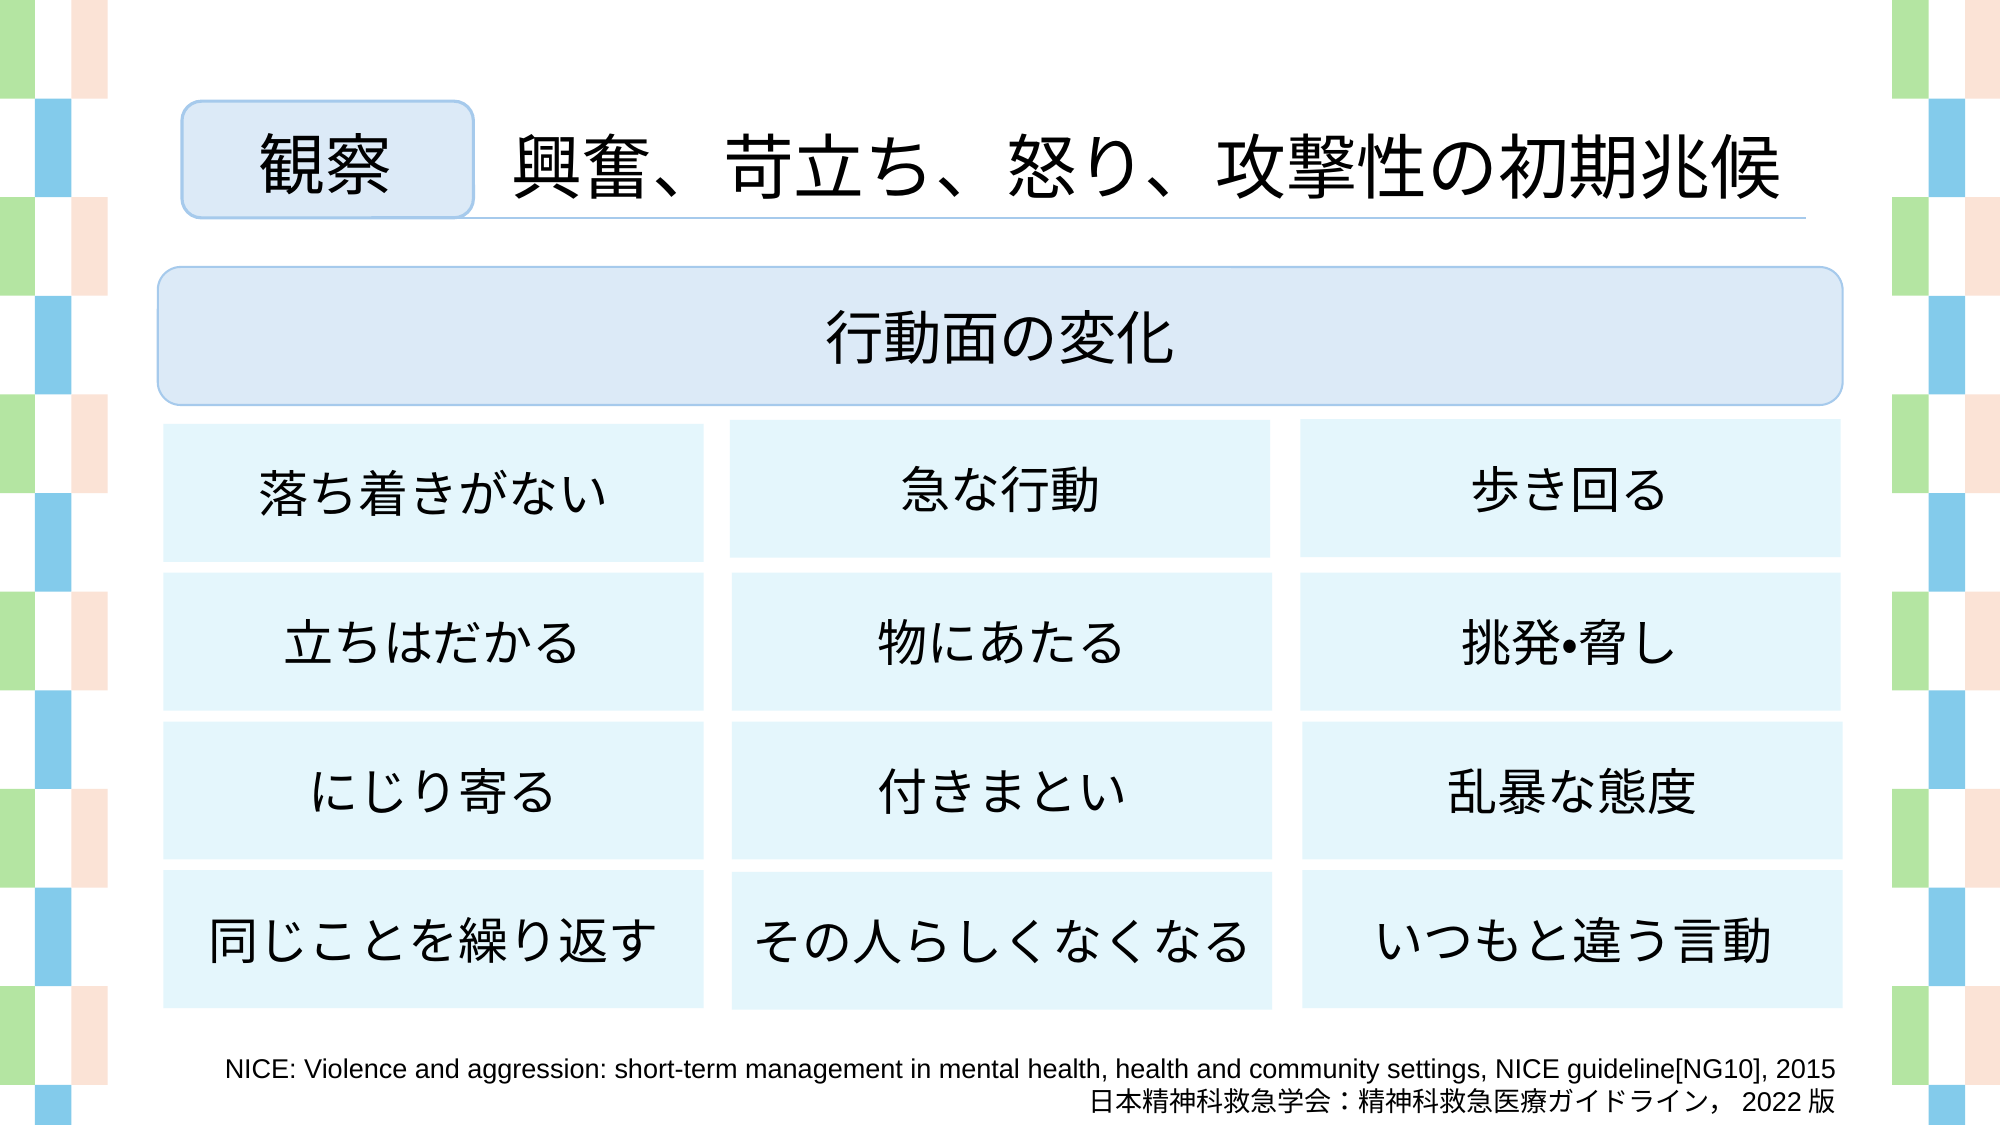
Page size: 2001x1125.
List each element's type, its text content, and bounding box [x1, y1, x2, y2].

text_box 乱暴な態度 [1302, 721, 1843, 860]
text_box にじり寄る [163, 721, 704, 860]
text_box その人らしくなくなる [731, 871, 1273, 1010]
text_box 落ち着きがない [163, 423, 704, 562]
text_box 観察 [243, 115, 467, 211]
text_box 興奮、苛立ち、怒り、攻撃性の初期兆候 [496, 115, 1885, 216]
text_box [0, 0, 109, 1125]
text_box 同じことを繰り返す [163, 870, 704, 1009]
text_box 挑発・脅し [1300, 572, 1841, 711]
text_box [180, 99, 476, 220]
text_box NICE: Violence and aggression: short-term management in mental health, health and community settings, NICE guideline[NG10], 2015 日本精神科救急学会：精神科救急医療ガイドライン，2022版 [126, 1044, 1850, 1124]
text_box 立ちはだかる [163, 572, 704, 711]
text_box 急な行動 [729, 419, 1271, 558]
text_box 物にあたる [731, 572, 1273, 711]
text_box 付きまとい [731, 721, 1273, 860]
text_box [1891, 0, 2000, 1125]
text_box 行動面の変化 [156, 265, 1845, 407]
text_box 歩き回る [1300, 419, 1841, 558]
text_box いつもと違う言動 [1302, 870, 1843, 1009]
